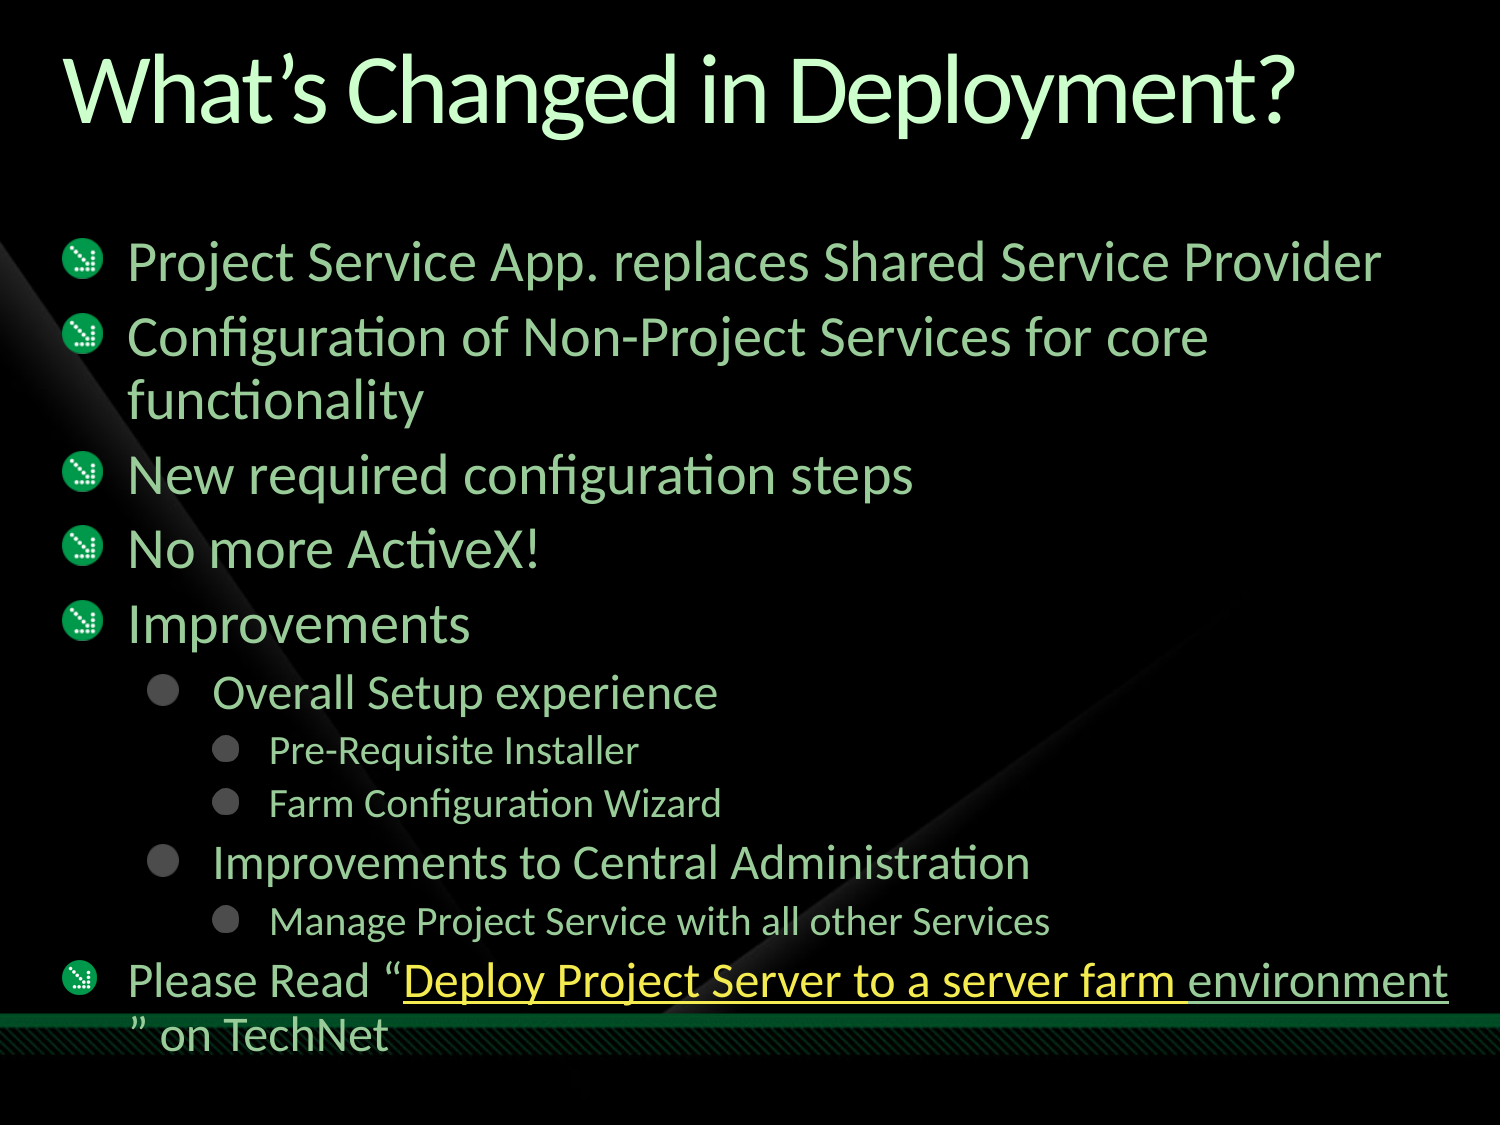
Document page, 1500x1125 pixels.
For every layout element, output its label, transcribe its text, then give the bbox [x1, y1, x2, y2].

list Project Service App. replaces Shared Service Provider Configuration of Non-Project Services for core functionality New required configuration steps No more ActiveX! Improvements Overall Setup experience Pre-Requisite Installer Farm Configuration Wizard Improvements to Central Administration Manage Project Service with all other Services Please Read “Deploy Project Server to a server farm environment” on TechNet [62, 231, 1464, 595]
title What’s Changed in Deployment? [62, 37, 1438, 147]
picture [0, 0, 1500, 1125]
